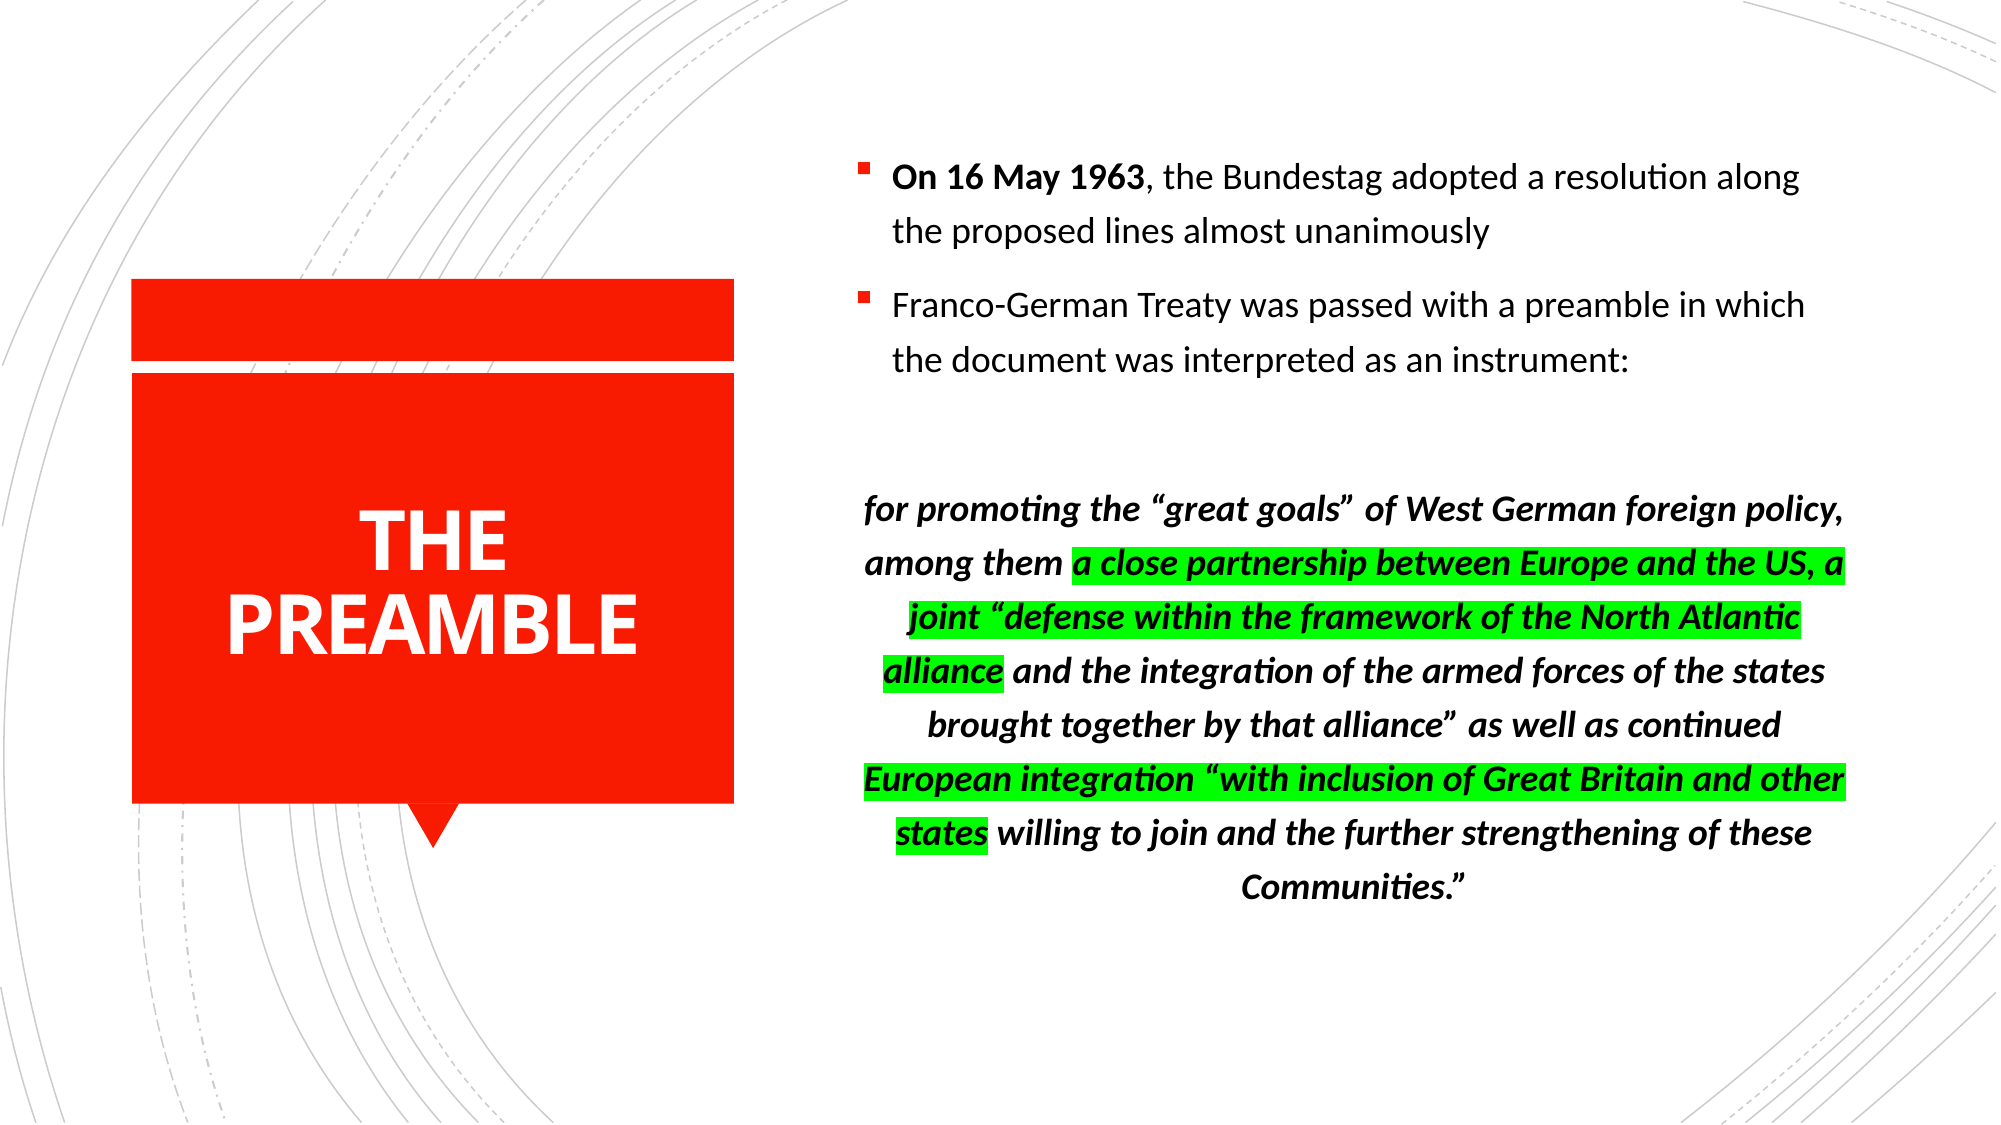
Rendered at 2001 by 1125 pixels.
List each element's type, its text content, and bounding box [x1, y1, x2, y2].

title THE PREAMBLE [145, 385, 720, 789]
list On 16 May 1963, the Bundestag adopted a resolution along the proposed lines almost unanimously Franco-German Treaty was passed with a preamble in which the document was interpreted as an instrument: for promoting the “great goals” of West German foreign policy, among them a close partnership between Europe and the US, a joint “defense within the framework of the North Atlantic alliance and the integration of the armed forces of the states brought together by that alliance” as well as continued European integration “with inclusion of Great Britain and other states willing to join and the further strengthening of these Communities.” [839, 131, 1871, 993]
